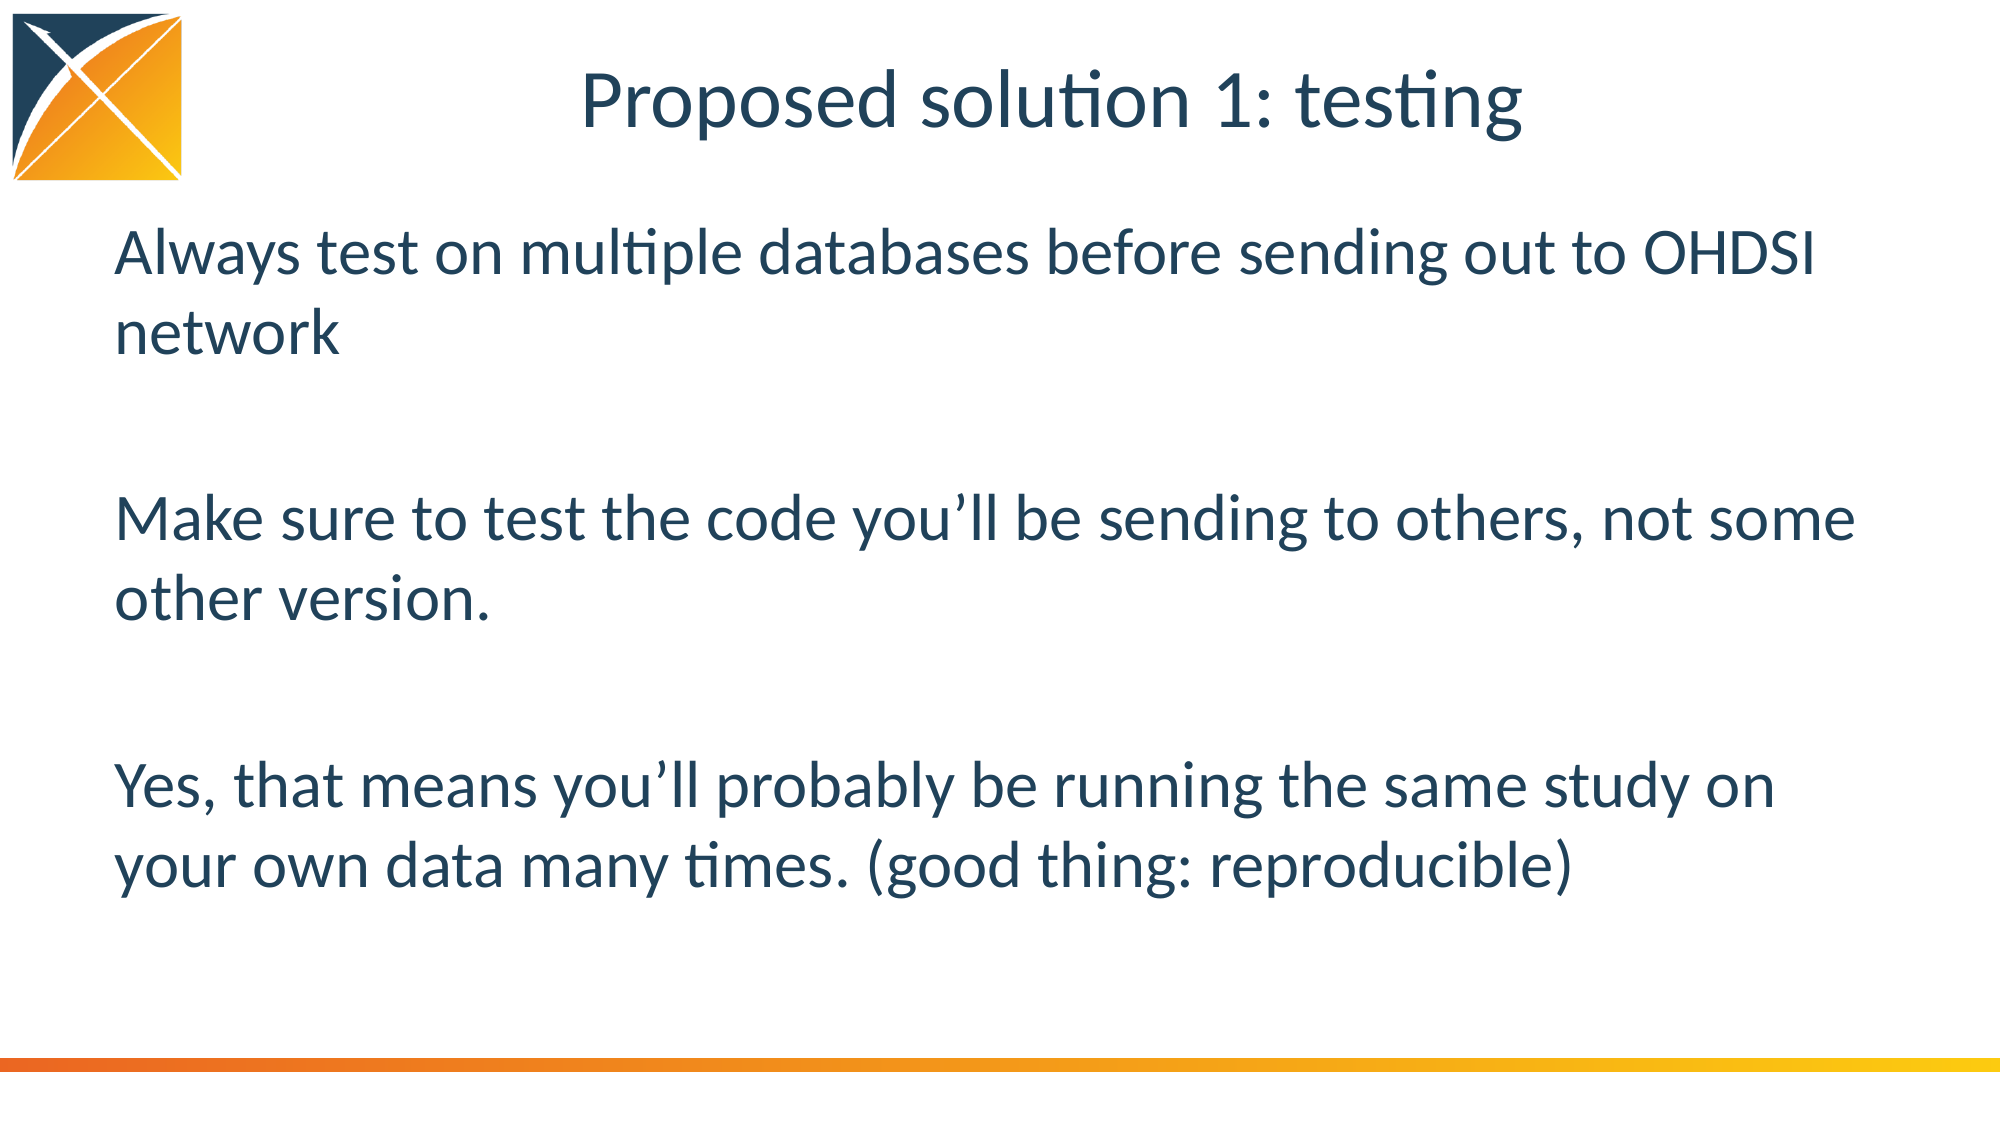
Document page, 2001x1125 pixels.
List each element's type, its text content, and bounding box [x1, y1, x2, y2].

title Proposed solution 1: testing [205, 24, 1900, 163]
list Always test on multiple databases before sending out to OHDSI network Make sure to test the code you’ll be sending to others, not some other version. Yes, that means you’ll probably be running the same study on your own data many times. (good thing: reproducible) [99, 200, 1900, 1005]
picture [0, 0, 206, 200]
